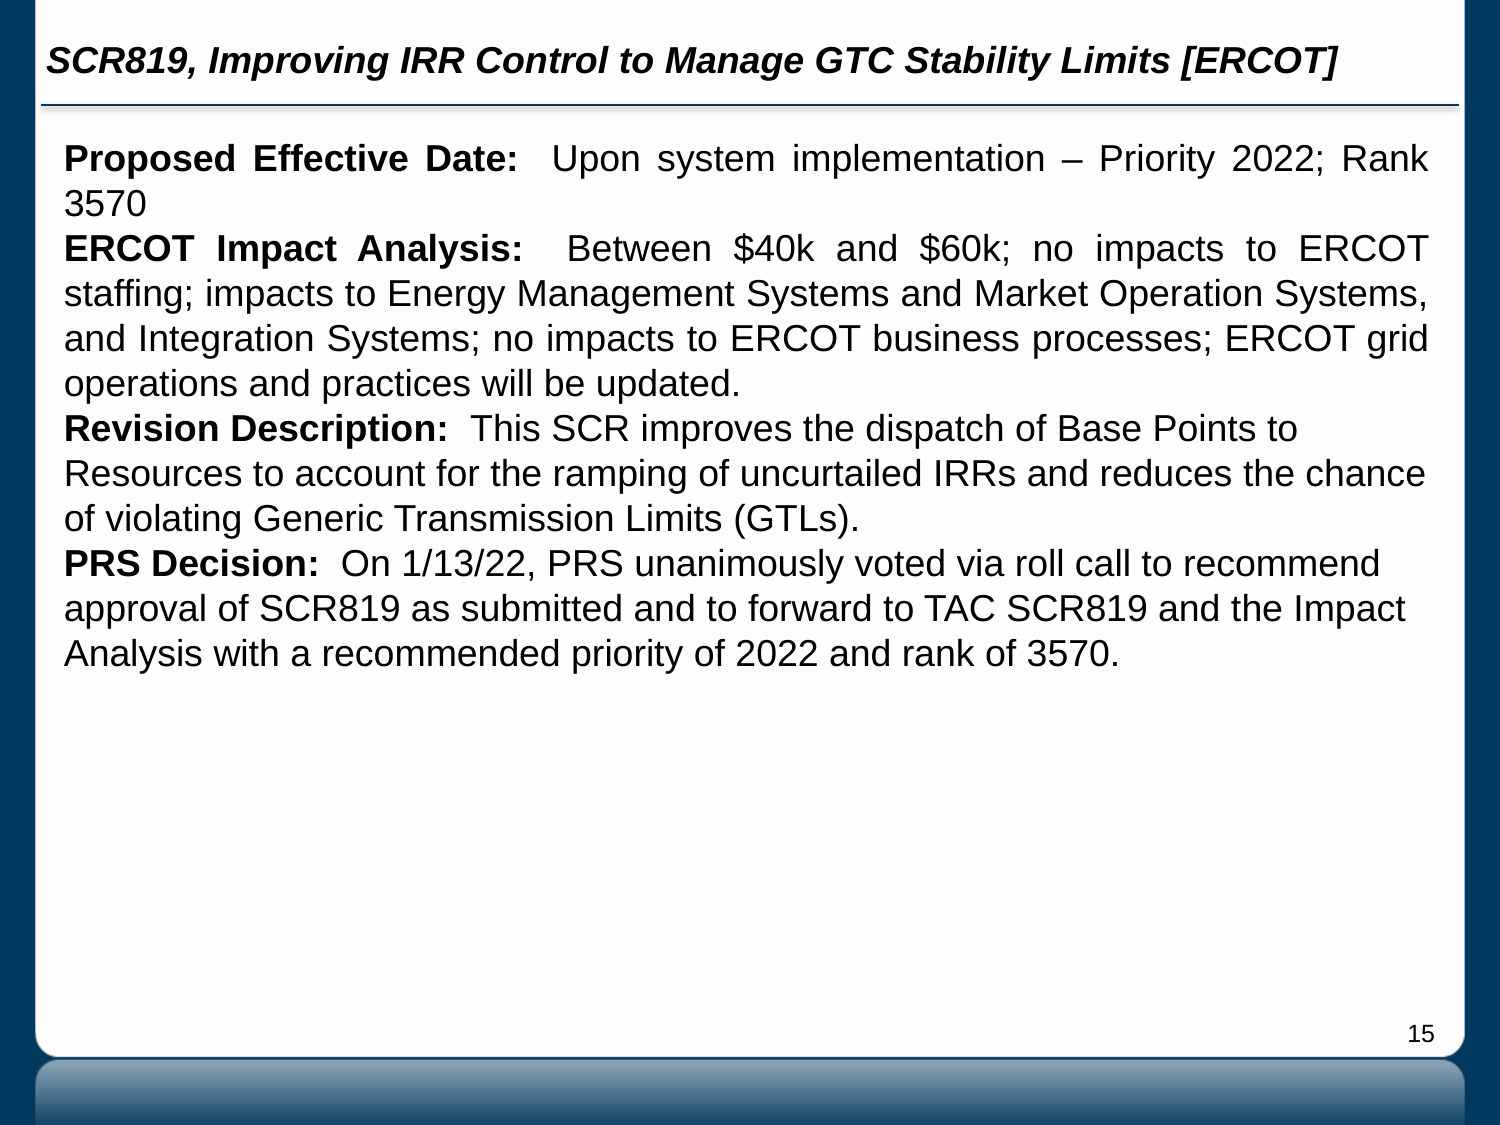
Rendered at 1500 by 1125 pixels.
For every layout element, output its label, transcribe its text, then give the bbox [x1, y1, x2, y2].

picture [35, 0, 1465, 1125]
text_box Proposed Effective Date: Upon system implementation – Priority 2022; Rank 3570 ERCOT Impact Analysis: Between $40k and $60k; no impacts to ERCOT staffing; impacts to Energy Management Systems and Market Operation Systems, and Integration Systems; no impacts to ERCOT business processes; ERCOT grid operations and practices will be updated. Revision Description: This SCR improves the dispatch of Base Points to Resources to account for the ramping of uncurtailed IRRs and reduces the chance of violating Generic Transmission Limits (GTLs). PRS Decision: On 1/13/22, PRS unanimously voted via roll call to recommend approval of SCR819 as submitted and to forward to TAC SCR819 and the Impact Analysis with a recommended priority of 2022 and rank of 3570. [11, 126, 1444, 682]
title SCR819, Improving IRR Control to Manage GTC Stability Limits [ERCOT] [31, 20, 1464, 97]
